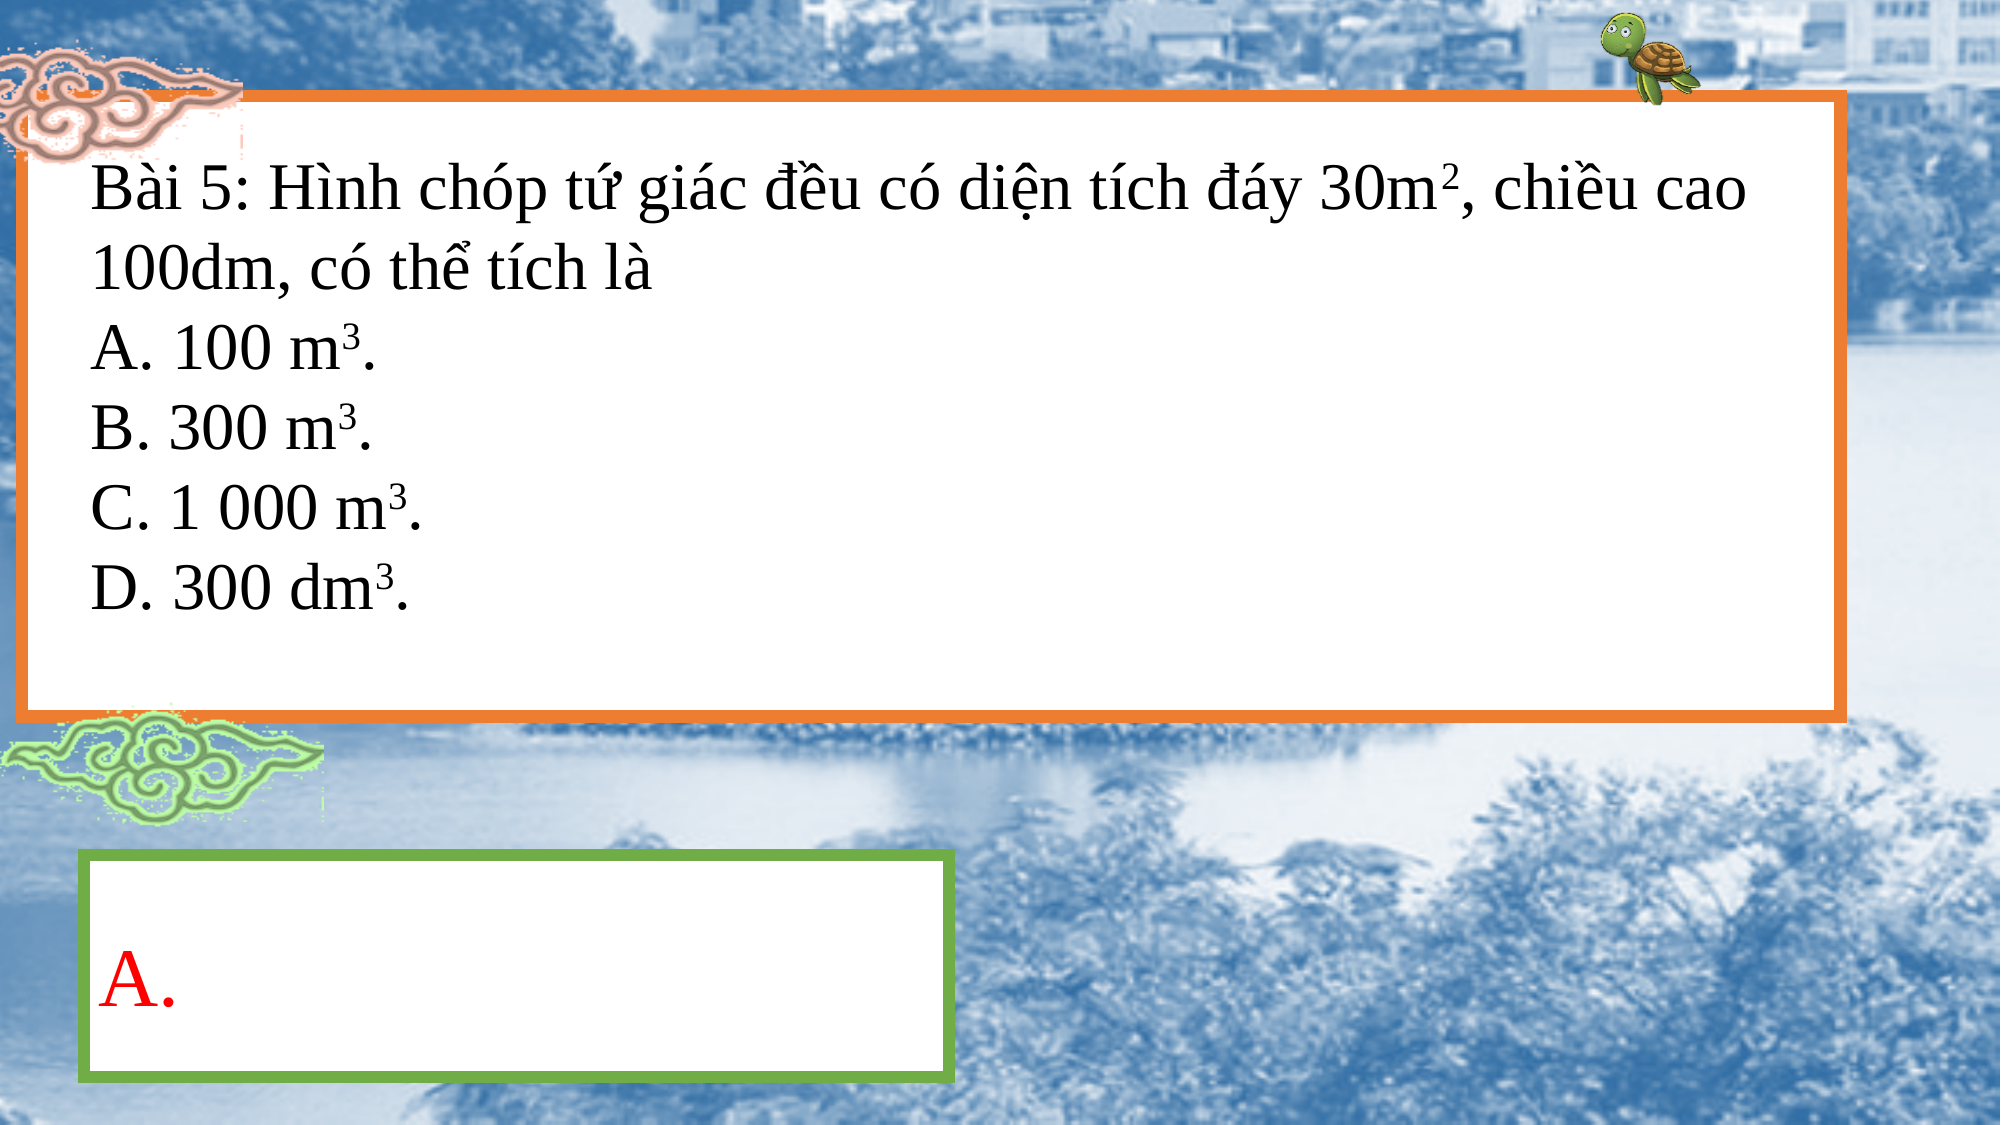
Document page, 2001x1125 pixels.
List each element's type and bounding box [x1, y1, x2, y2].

text_box [0, 687, 950, 1078]
text_box [0, 24, 1841, 717]
picture [0, 0, 2000, 1125]
